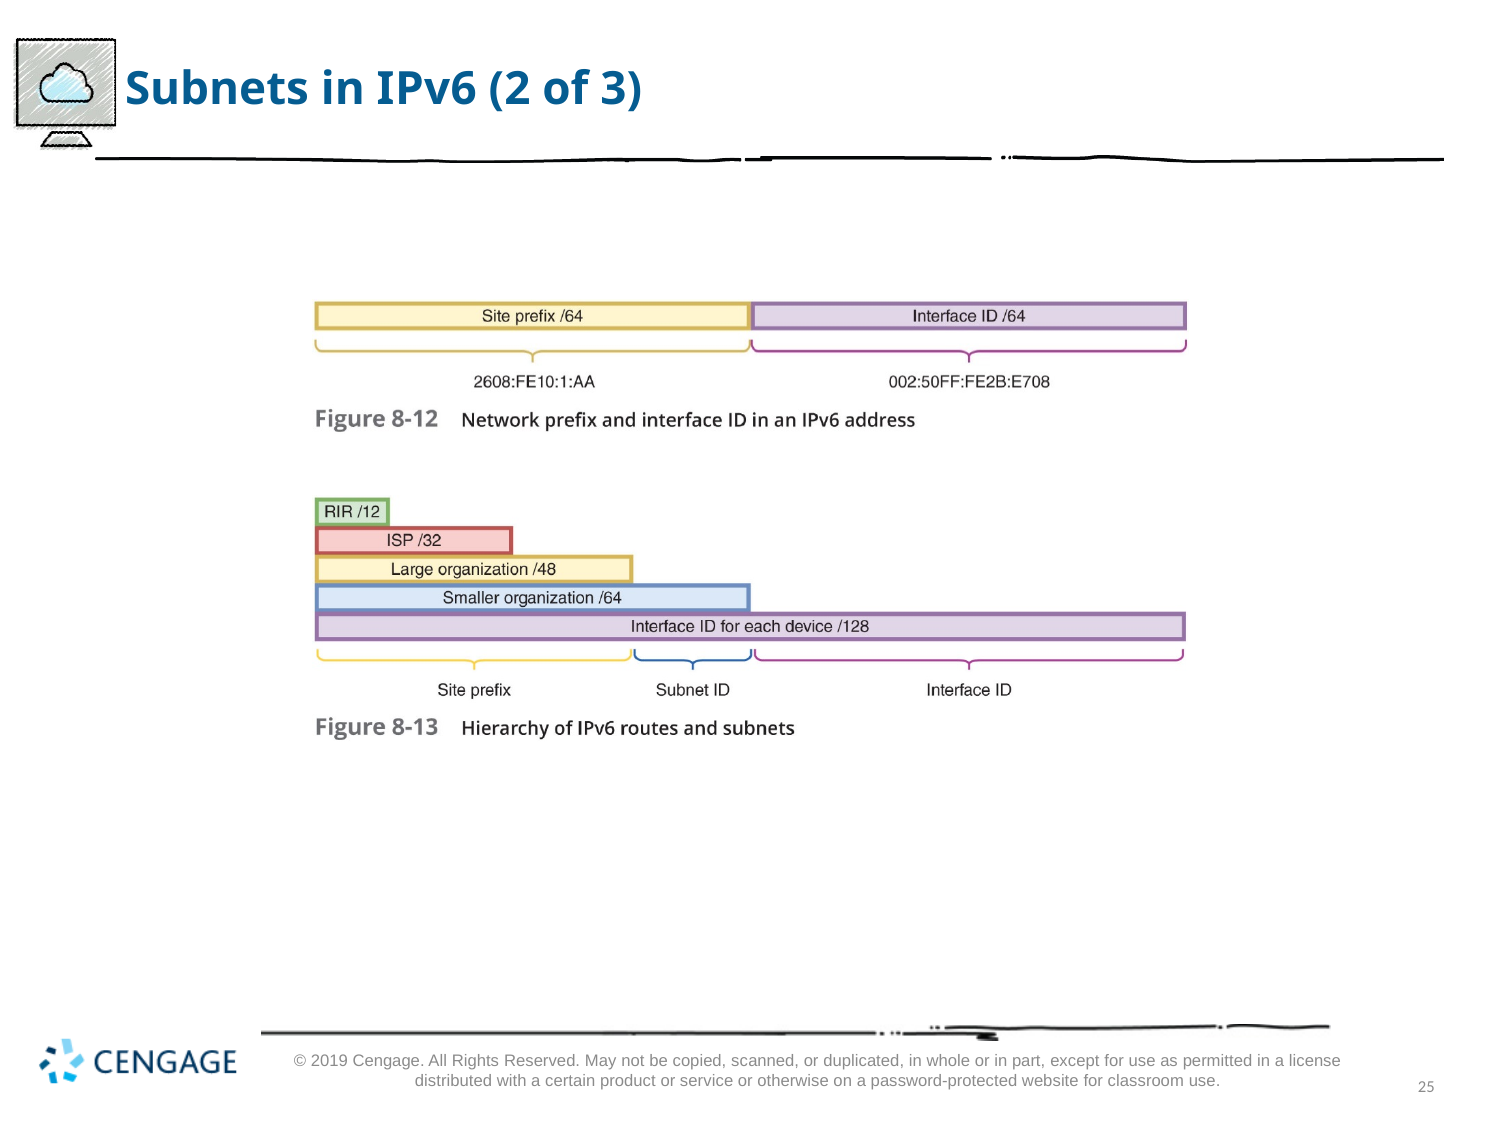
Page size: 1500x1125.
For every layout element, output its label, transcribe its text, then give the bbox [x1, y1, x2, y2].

picture [13, 36, 117, 151]
picture [261, 1024, 1331, 1041]
title Subnets in I P v 6 (2 of 3) [125, 66, 1442, 116]
footer © 2019 Cengage. All Rights Reserved. May not be copied, scanned, or duplicated, in whole or in part, except for use as permitted in a license distributed with a certain product or service or otherwise on a password-protected website for classroom use. [262, 1050, 1375, 1091]
picture [312, 299, 1189, 435]
picture [19, 1025, 249, 1096]
picture [312, 495, 1188, 742]
picture [95, 155, 1444, 163]
